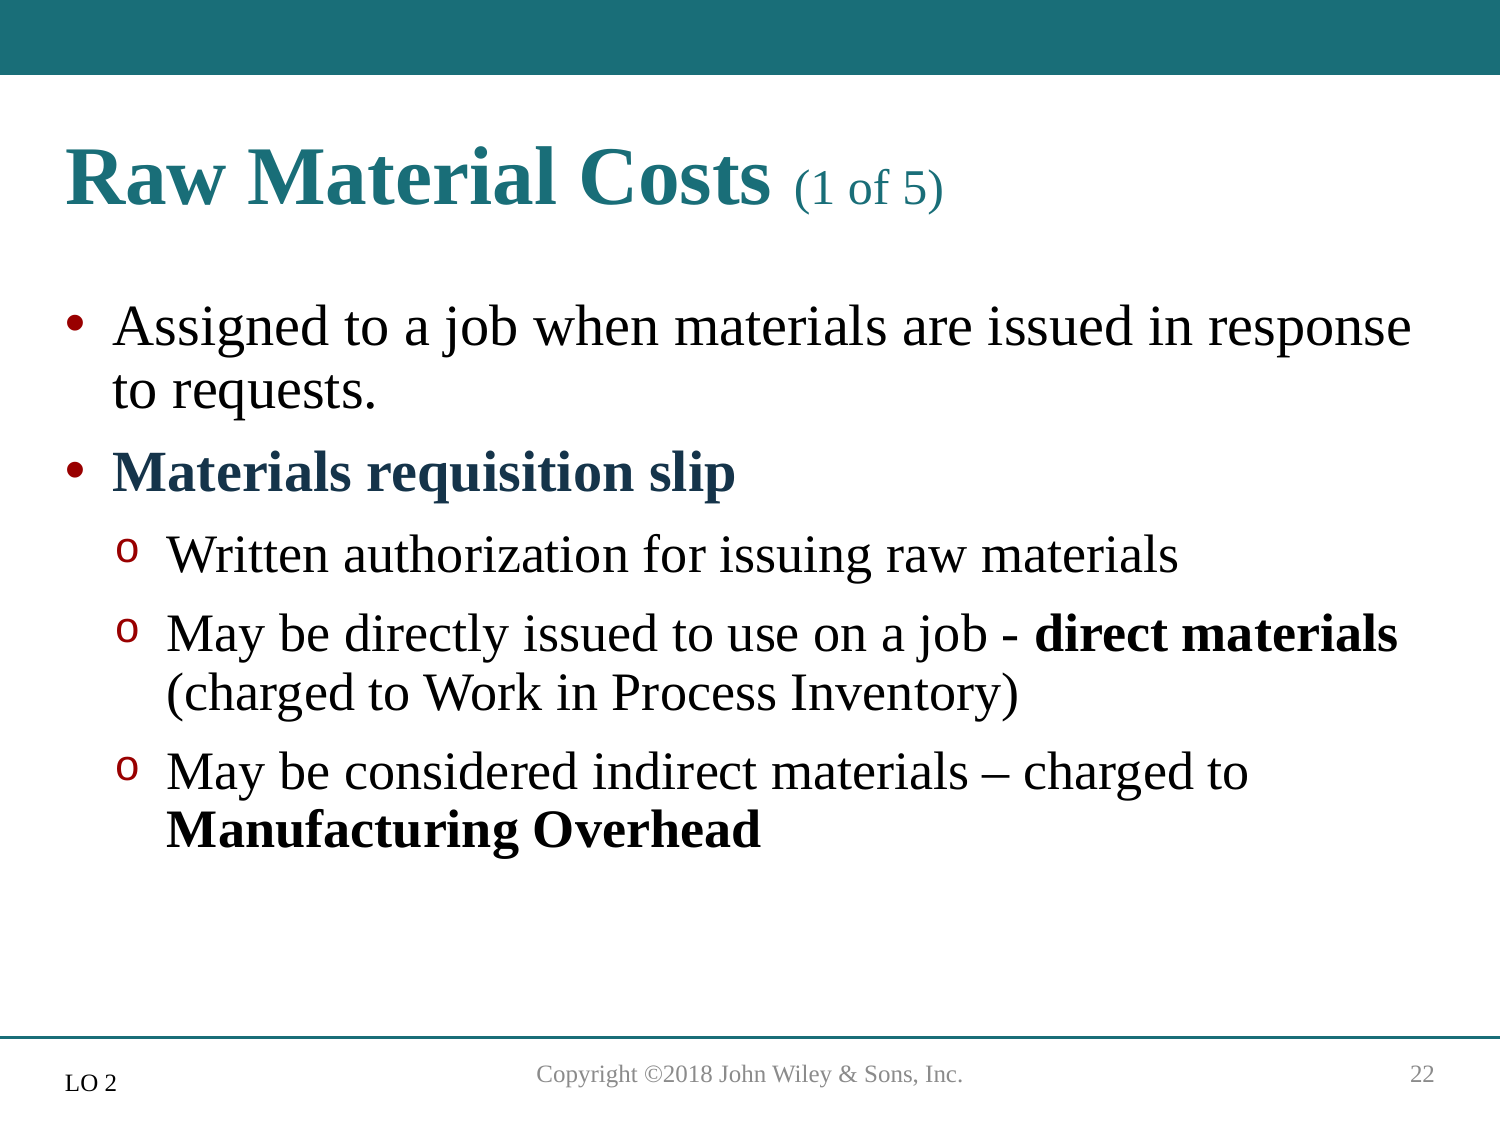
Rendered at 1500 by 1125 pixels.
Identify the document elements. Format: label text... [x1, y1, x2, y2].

footer Copyright ©2018 John Wiley & Sons, Inc. [496, 1042, 1004, 1103]
slide_number 22 [1059, 1042, 1450, 1103]
list Assigned to a job when materials are issued in response to requests. Materials requisition slip Written authorization for issuing raw materials May be directly issued to use on a job - direct materials (charged to Work in Process Inventory) May be considered indirect materials – charged to Manufacturing Overhead [50, 287, 1450, 913]
title Raw Material Costs (1 of 5) [50, 125, 1450, 238]
list L O 2 [50, 1062, 150, 1113]
